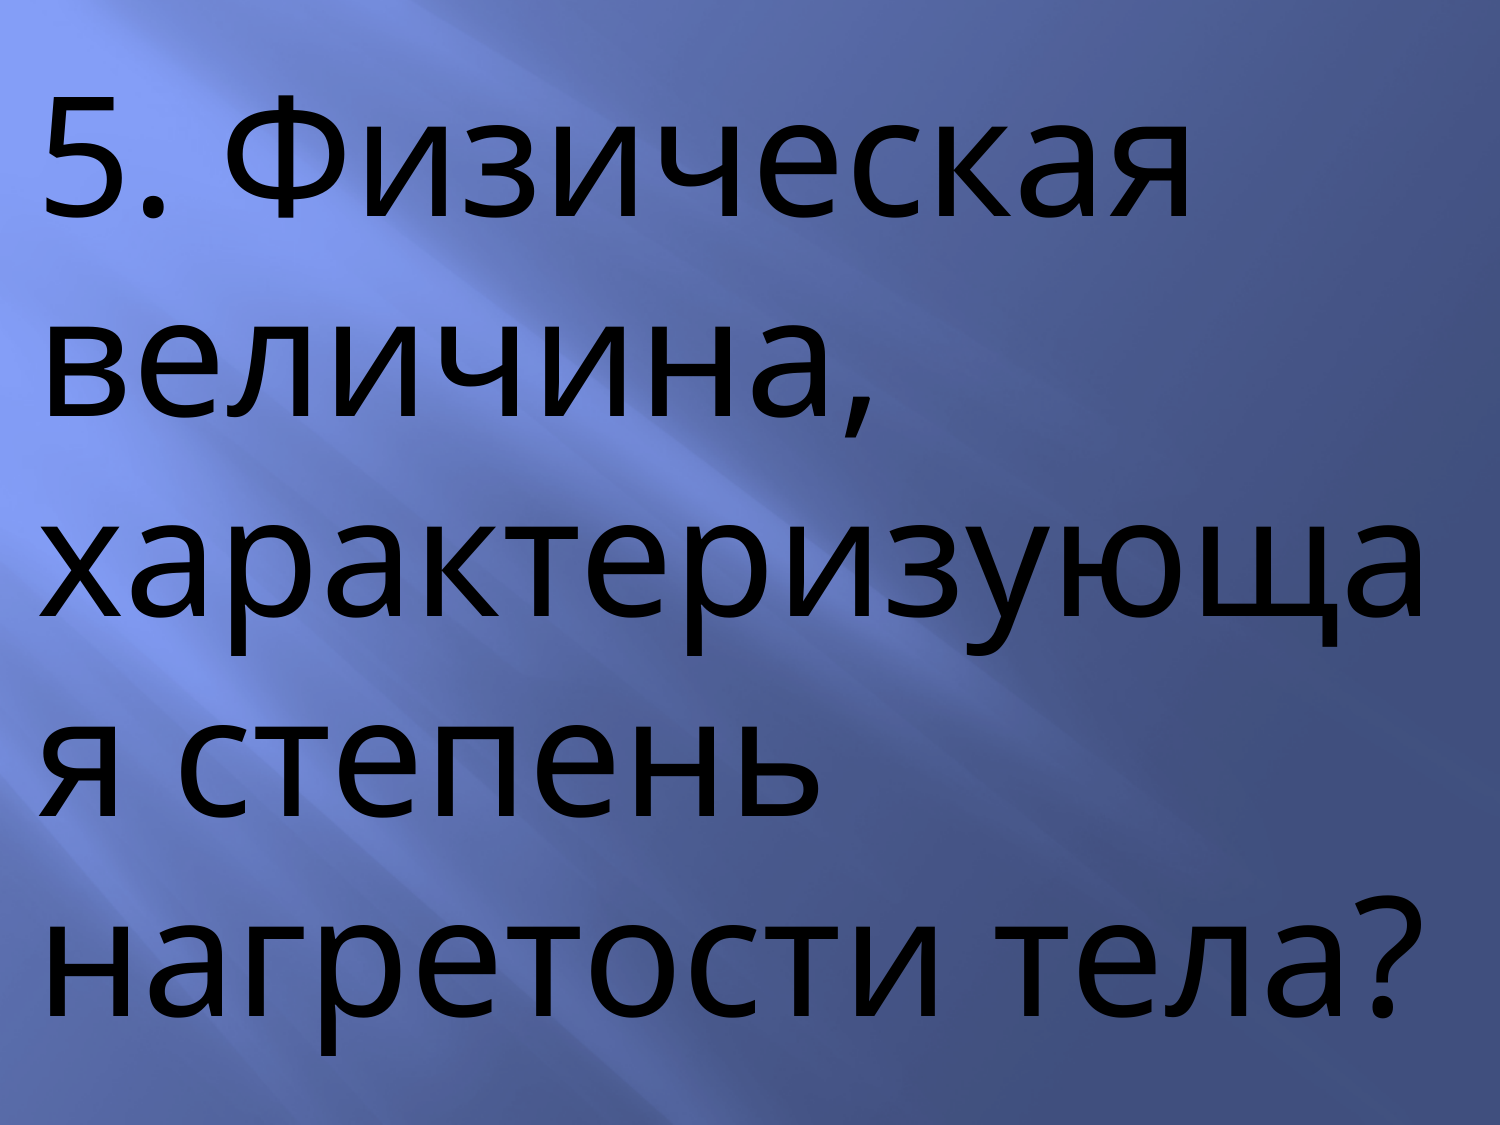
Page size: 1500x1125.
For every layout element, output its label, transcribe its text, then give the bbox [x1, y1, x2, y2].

text_box 5. Физическая величина, характеризующая степень нагретости тела? [21, 42, 1475, 1058]
